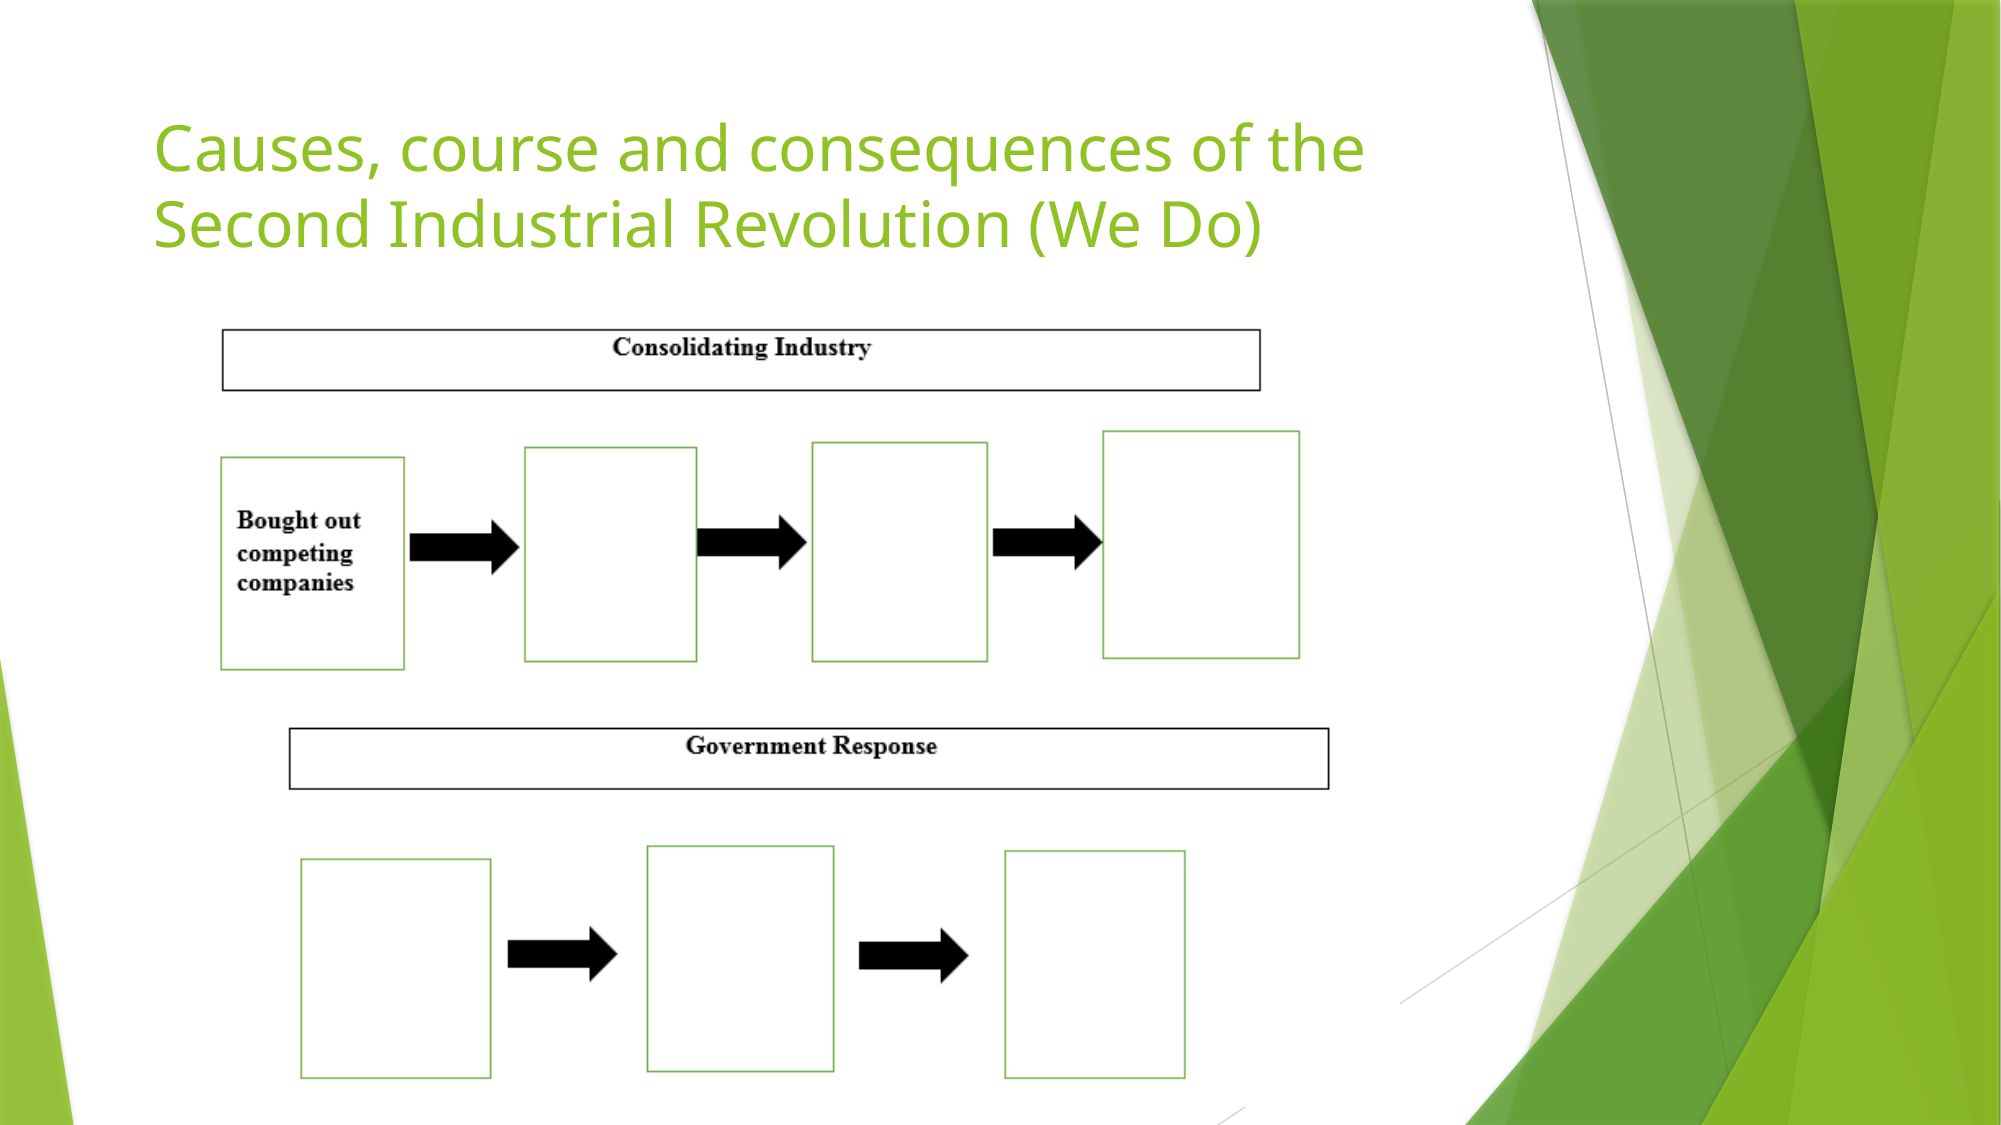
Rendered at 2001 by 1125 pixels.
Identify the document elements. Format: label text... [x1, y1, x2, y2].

title Causes, course and consequences of the Second Industrial Revolution (We Do) [138, 99, 1522, 270]
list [187, 269, 1400, 1108]
